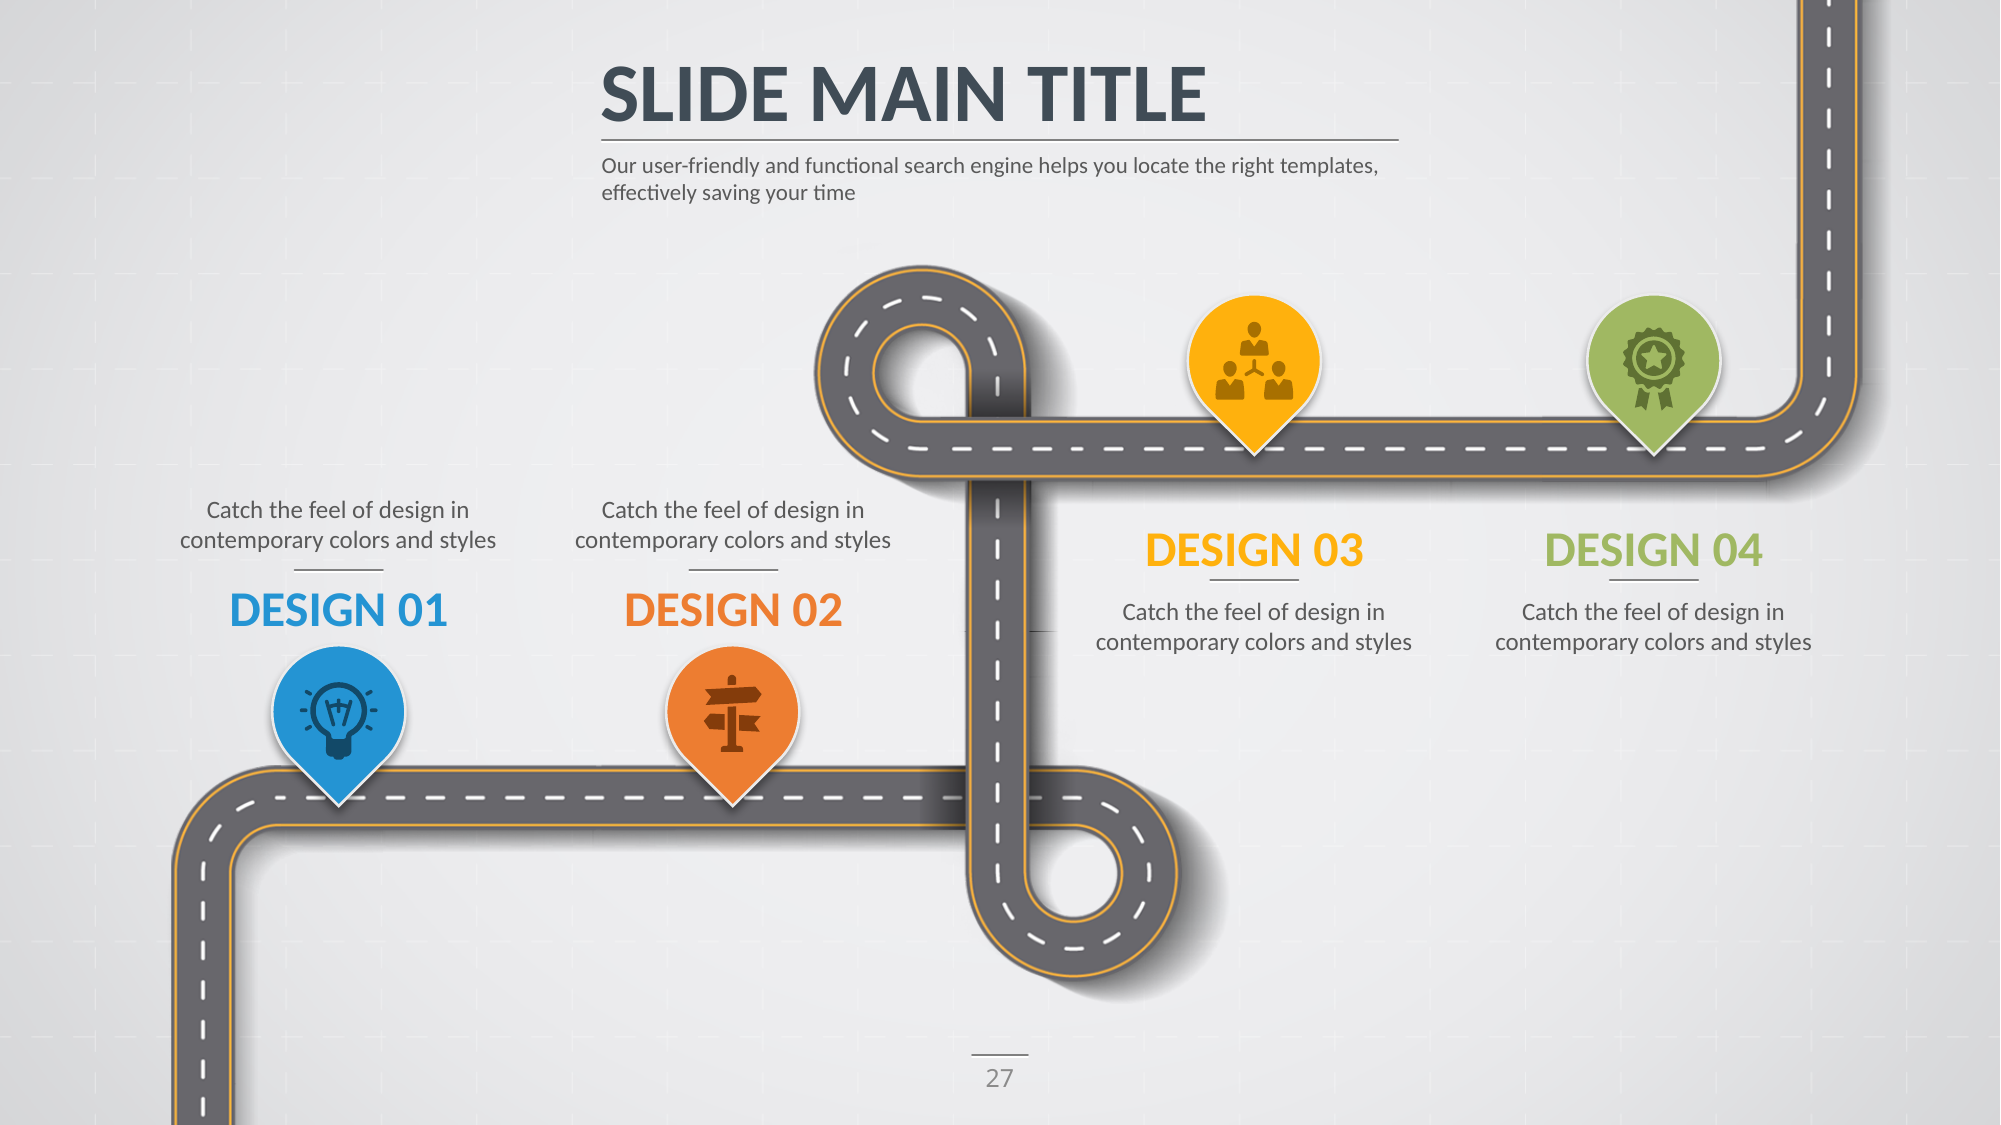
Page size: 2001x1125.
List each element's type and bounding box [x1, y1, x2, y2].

text_box [554, 486, 913, 646]
text_box [1587, 294, 1721, 428]
text_box [1075, 508, 1434, 664]
picture [0, 0, 2000, 1125]
text_box [272, 646, 406, 779]
text_box [1474, 508, 1833, 664]
text_box [1187, 294, 1321, 428]
text_box [159, 486, 518, 646]
text_box [585, 30, 1415, 214]
text_box [665, 646, 800, 779]
